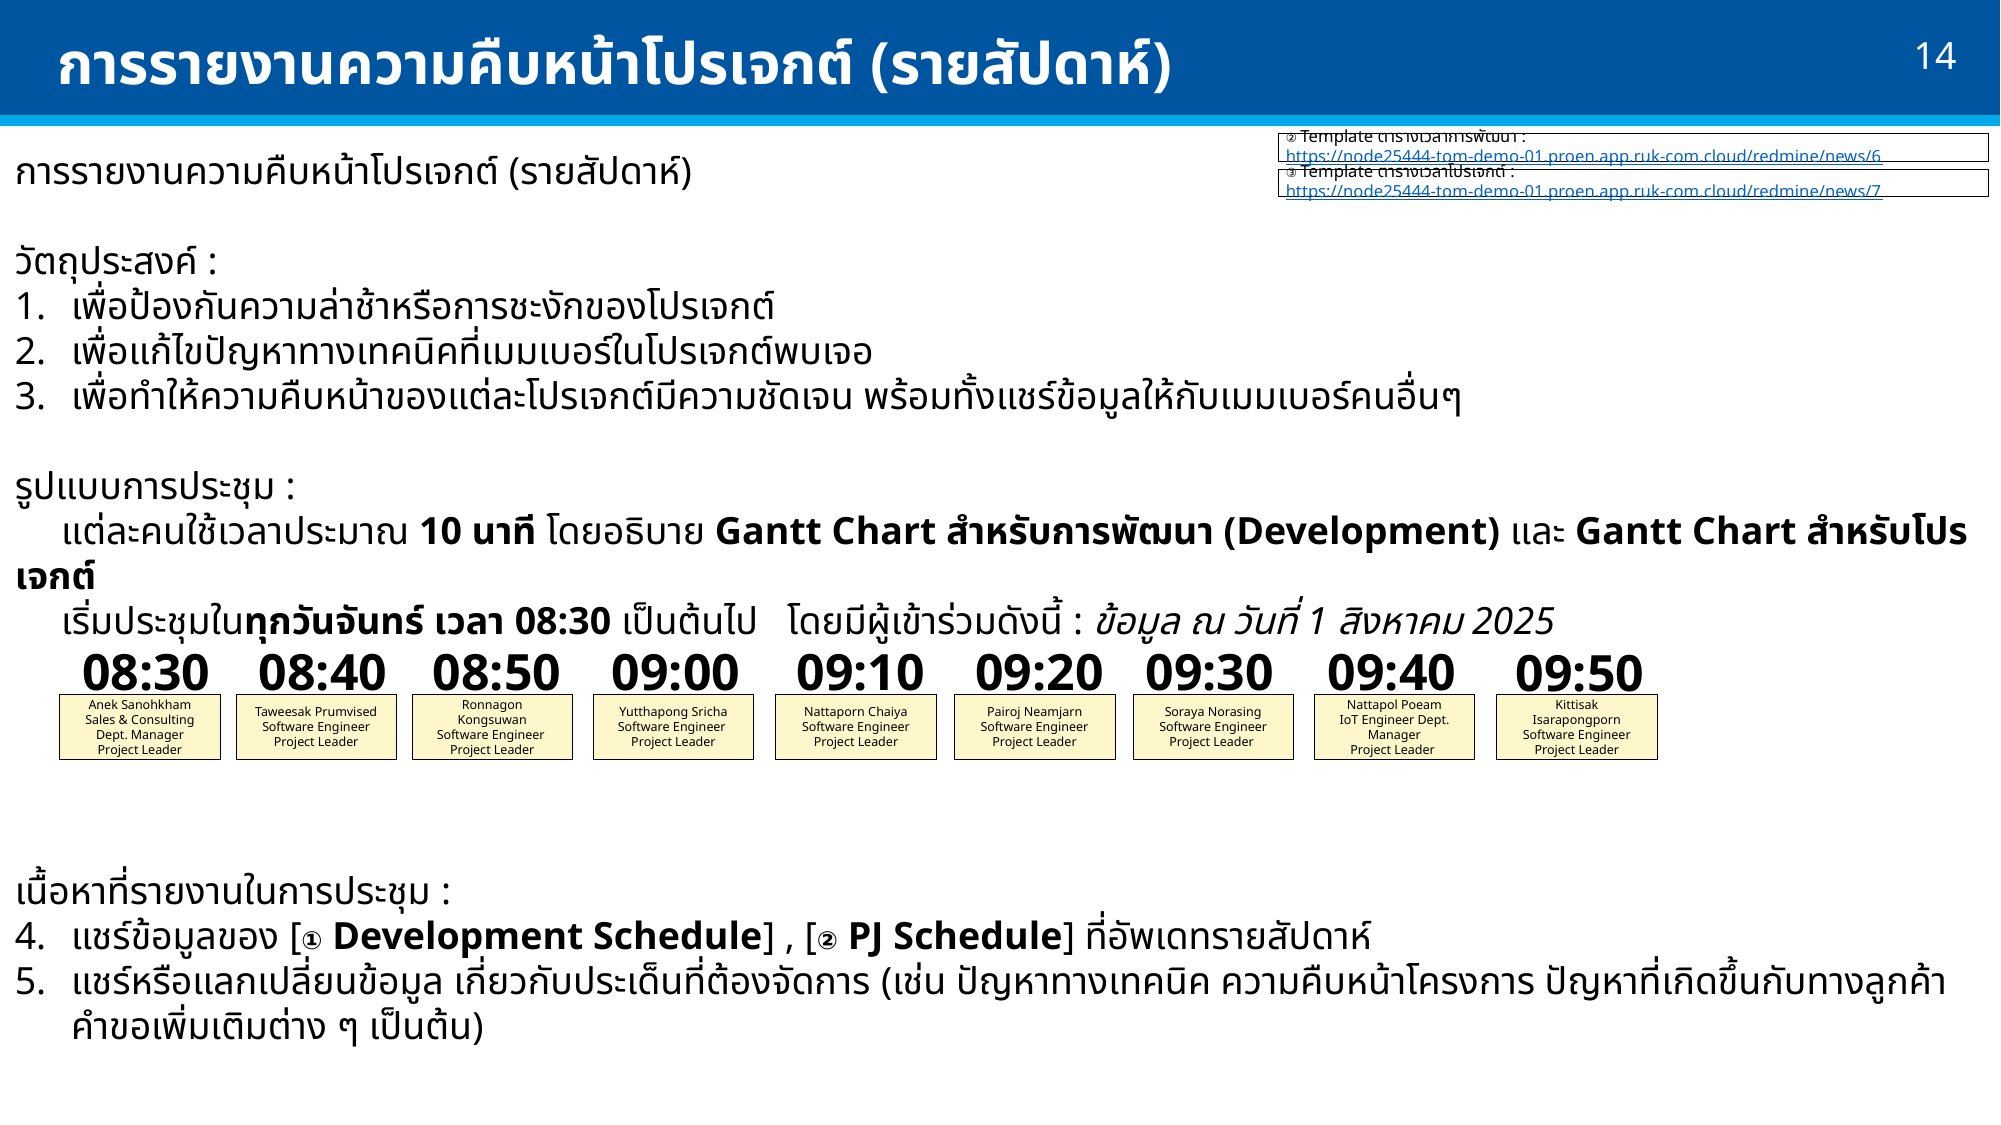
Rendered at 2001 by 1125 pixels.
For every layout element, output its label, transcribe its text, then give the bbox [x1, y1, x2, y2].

text_box Ronnagon Kongsuwan Software Engineer Project Leader [411, 693, 574, 761]
text_box 09:40 [1313, 633, 1471, 708]
title การรายงานความคืบหน้าโปรเจกต์ (รายสัปดาห์) [42, 17, 1768, 97]
text_box Soraya Norasing Software Engineer Project Leader [1132, 693, 1294, 761]
text_box การรายงานความคืบหน้าโปรเจกต์ (รายสัปดาห์) วัตถุประสงค์ : เพื่อป้องกันความล่าช้าหรือการชะงักของโปรเจกต์ เพื่อแก้ไขปัญหาทางเทคนิคที่เมมเบอร์ในโปรเจกต์พบเจอ เพื่อทำให้ความคืบหน้าของแต่ละโปรเจกต์มีความชัดเจน พร้อมทั้งแชร์ข้อมูลให้กับเมมเบอร์คนอื่นๆ รูปแบบการประชุม : แต่ละคนใช้เวลาประมาณ 10 นาที โดยอธิบาย Gantt Chart สำหรับการพัฒนา (Development) และ Gantt Chart สำหรับโปรเจกต์ เริ่มประชุมในทุกวันจันทร์ เวลา 08:30 เป็นต้นไป โดยมีผู้เข้าร่วมดังนี้ : ข้อมูล ณ วันที่ 1 สิงหาคม 2025 เนื้อหาที่รายงานในการประชุม : แชร์ข้อมูลของ [① Development Schedule] , [② PJ Schedule] ที่อัพเดทรายสัปดาห์ แชร์หรือแลกเปลี่ยนข้อมูล เกี่ยวกับประเด็นที่ต้องจัดการ (เช่น ปัญหาทางเทคนิค ความคืบหน้าโครงการ ปัญหาที่เกิดขึ้นกับทางลูกค้า คำขอเพิ่มเติมต่าง ๆ เป็นต้น) [0, 139, 1988, 1055]
text_box 09:20 [960, 633, 1119, 708]
text_box Pairoj Neamjarn Software Engineer Project Leader [953, 693, 1116, 761]
text_box 09:00 [597, 633, 755, 708]
text_box ③ Template ตารางเวลาโปรเจกต์ : https://node25444-tom-demo-01.proen.app.ruk-com.cloud/redmine/news/7 [1278, 168, 1989, 197]
text_box 09:10 [781, 633, 940, 708]
text_box Kittisak​ Isarapongporn Software Engineer Project Leader [1496, 693, 1658, 761]
text_box 08:40 [243, 633, 402, 708]
text_box 08:50 [418, 633, 576, 708]
text_box Nattapol Poeam IoT Engineer Dept. Manager Project Leader [1313, 693, 1476, 761]
text_box Nattaporn Chaiya Software Engineer Project Leader [775, 693, 937, 761]
text_box ② Template ตารางเวลาการพัฒนา : https://node25444-tom-demo-01.proen.app.ruk-com.cloud/redmine/news/6 [1278, 133, 1989, 162]
text_box Anek Sanohkham Sales & Consulting Dept. Manager Project Leader [59, 693, 221, 761]
text_box 08:30 [67, 633, 226, 708]
text_box Taweesak Prumvised Software Engineer Project Leader [235, 693, 397, 761]
text_box Yutthapong Sricha Software Engineer Project Leader [592, 693, 755, 761]
text_box 09:30 [1130, 633, 1289, 708]
text_box 09:50 [1501, 634, 1659, 710]
